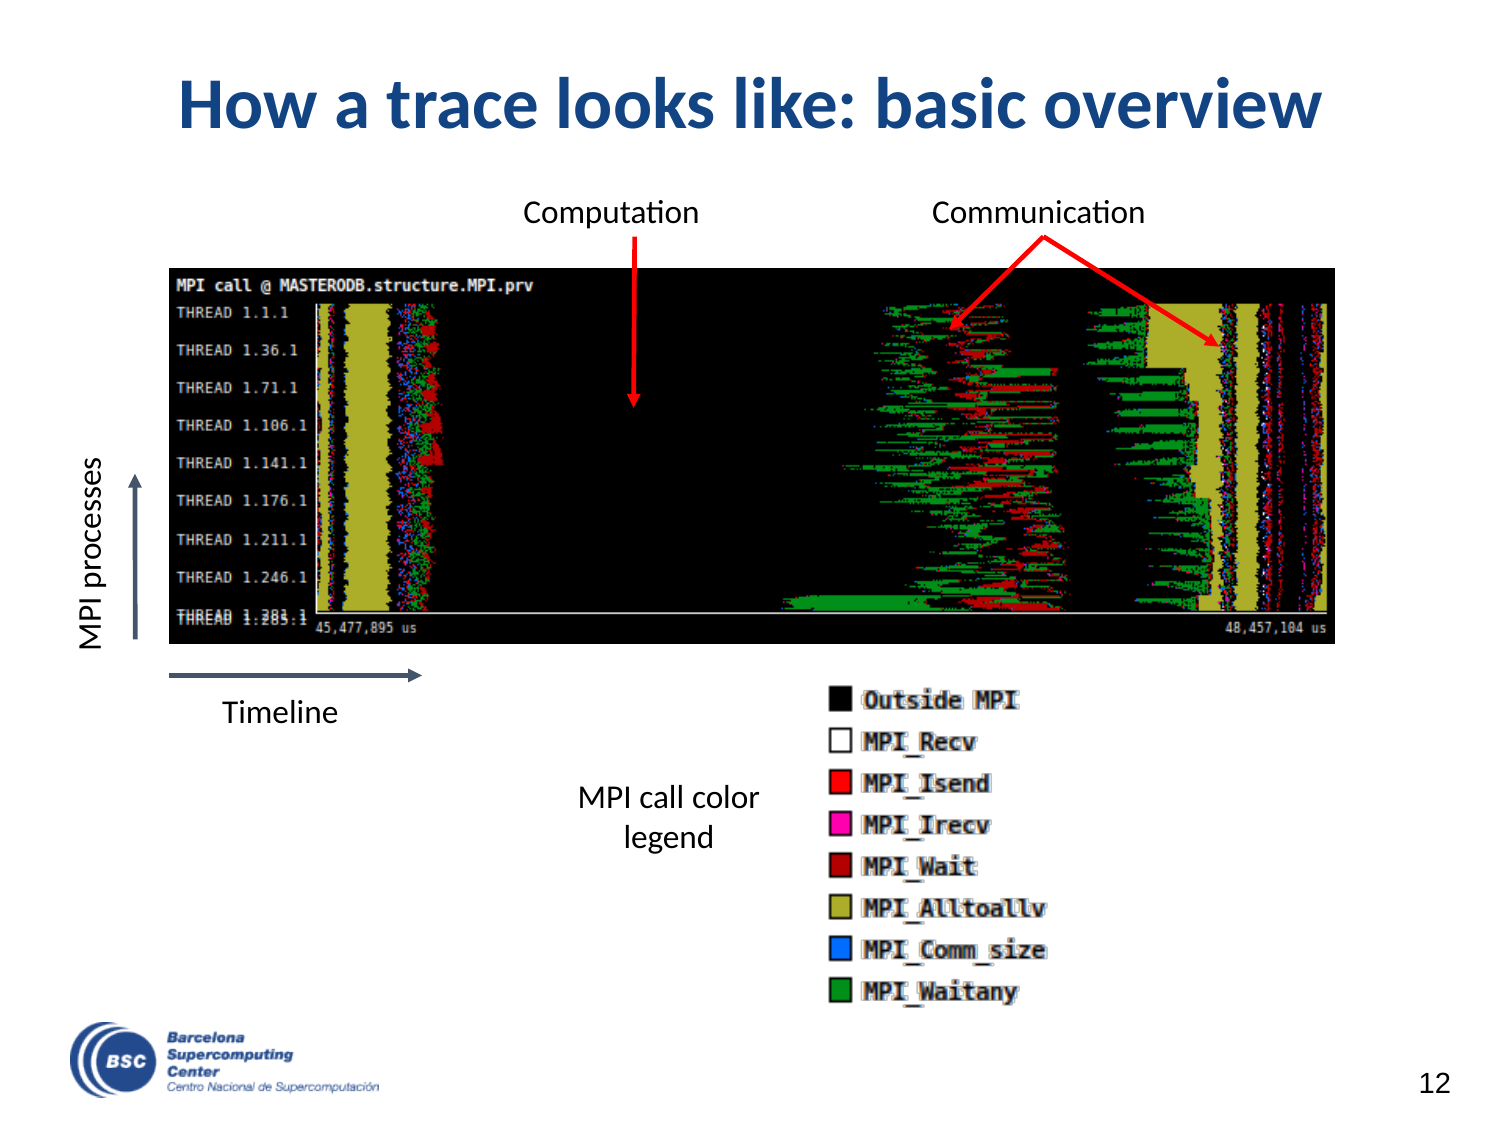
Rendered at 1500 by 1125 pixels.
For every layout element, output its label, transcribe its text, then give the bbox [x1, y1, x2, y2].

picture [70, 1022, 379, 1098]
picture [168, 268, 1336, 644]
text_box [948, 236, 1044, 330]
text_box MPI call color legend [550, 760, 788, 912]
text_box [1043, 236, 1220, 347]
title How a trace looks like: basic overview [76, 35, 1427, 174]
text_box MPI processes [52, 413, 114, 666]
slide_number ‹#› [1403, 1038, 1494, 1125]
text_box Computation [508, 175, 761, 237]
picture [818, 675, 1057, 1032]
text_box Timeline [207, 675, 460, 737]
text_box Communication [917, 175, 1170, 237]
